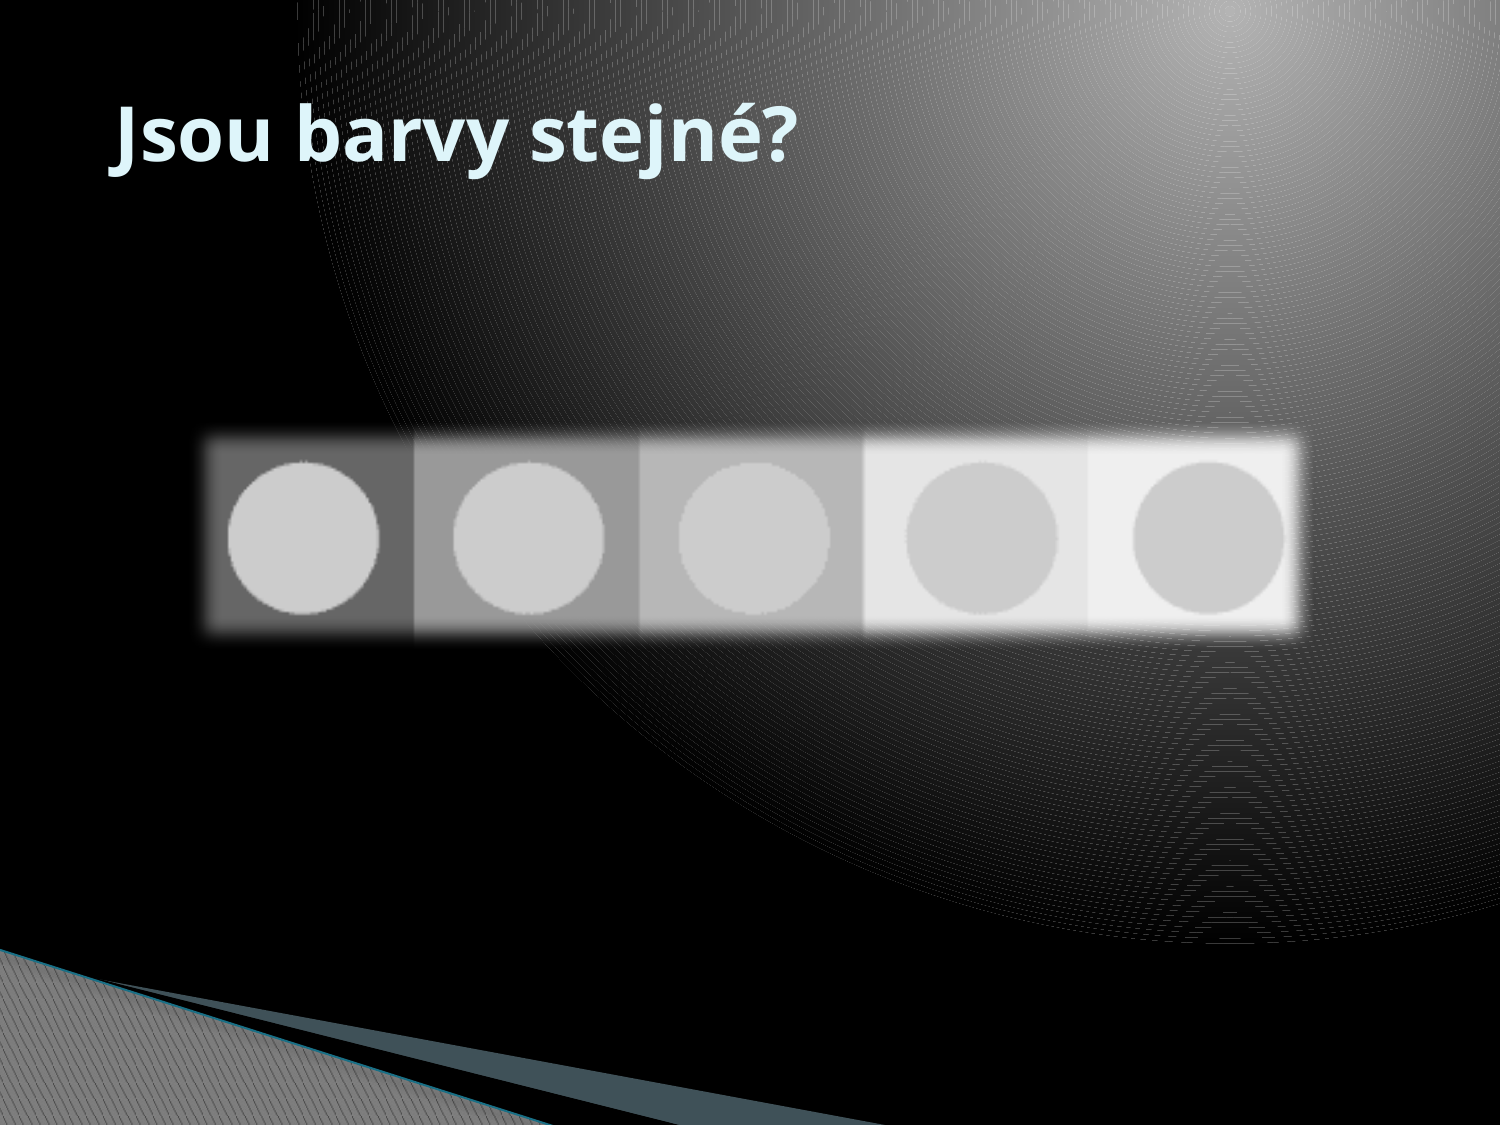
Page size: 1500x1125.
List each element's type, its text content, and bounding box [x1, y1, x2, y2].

picture [0, 952, 543, 1125]
title Jsou barvy stejné? [100, 78, 1253, 185]
picture [188, 420, 1316, 649]
